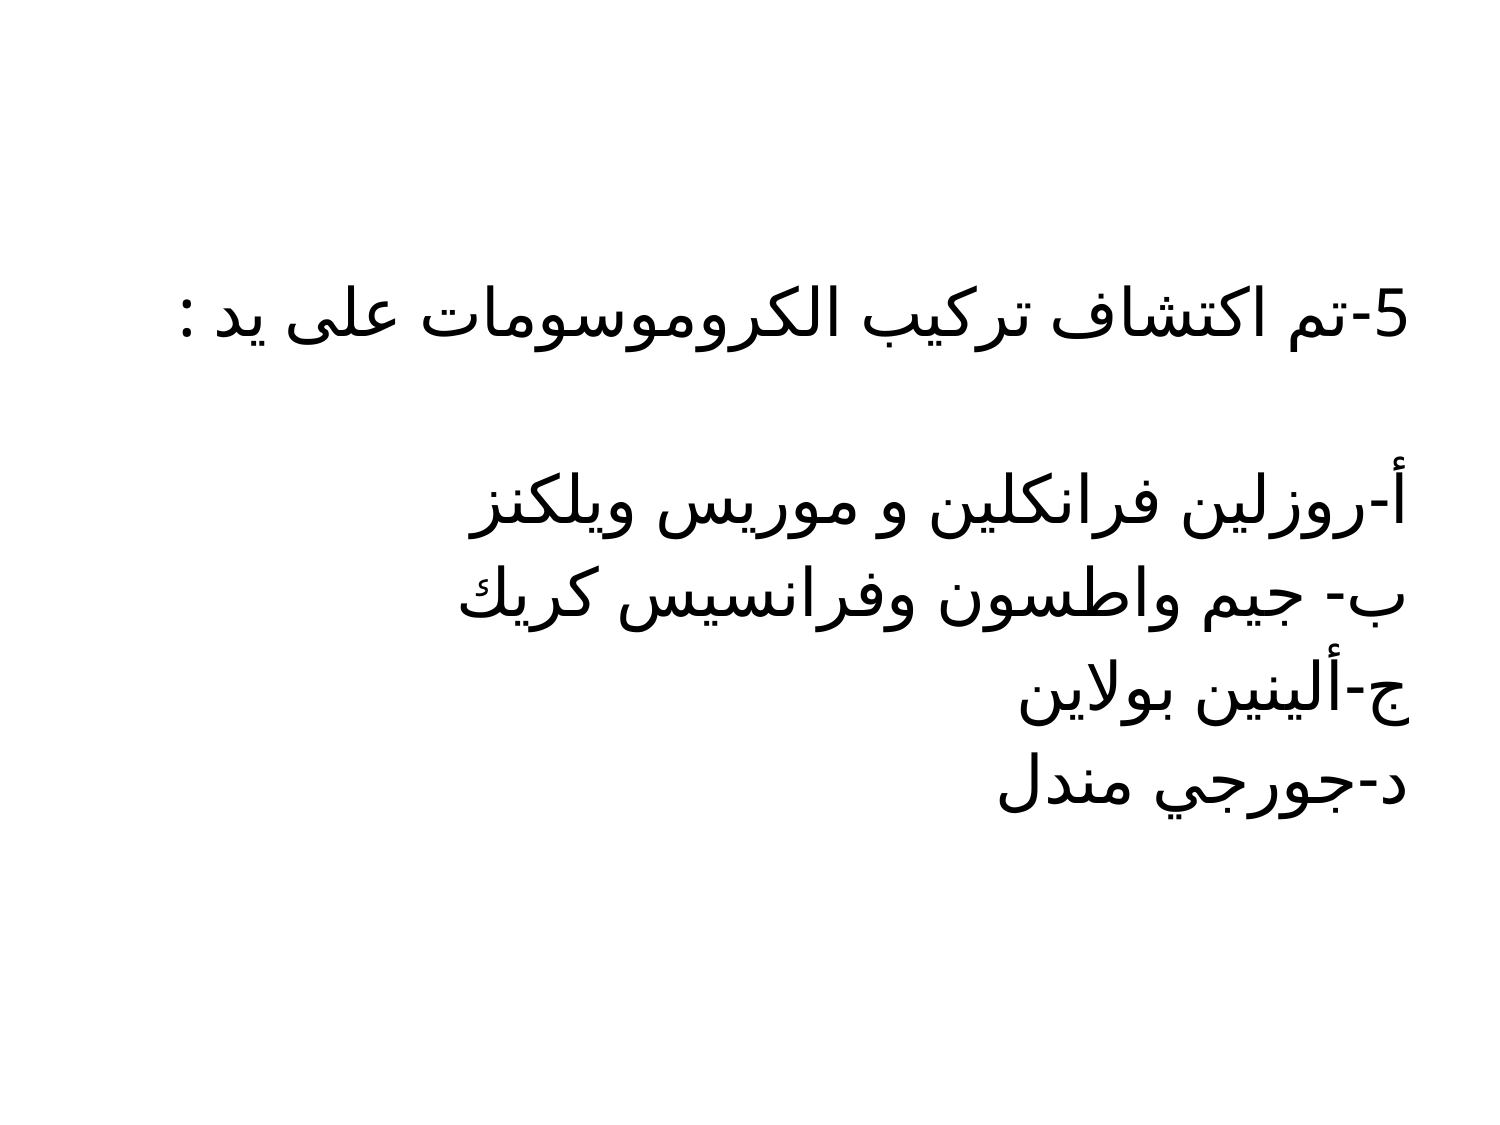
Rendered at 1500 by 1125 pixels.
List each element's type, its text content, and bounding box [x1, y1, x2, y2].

list 5-تم اكتشاف تركيب الكروموسومات على يد : أ-روزلين فرانكلين و موريس ويلكنز ب- جيم واطسون وفرانسيس كريك ج-ألينين بولاين د-جورجي مندل [75, 262, 1425, 1005]
